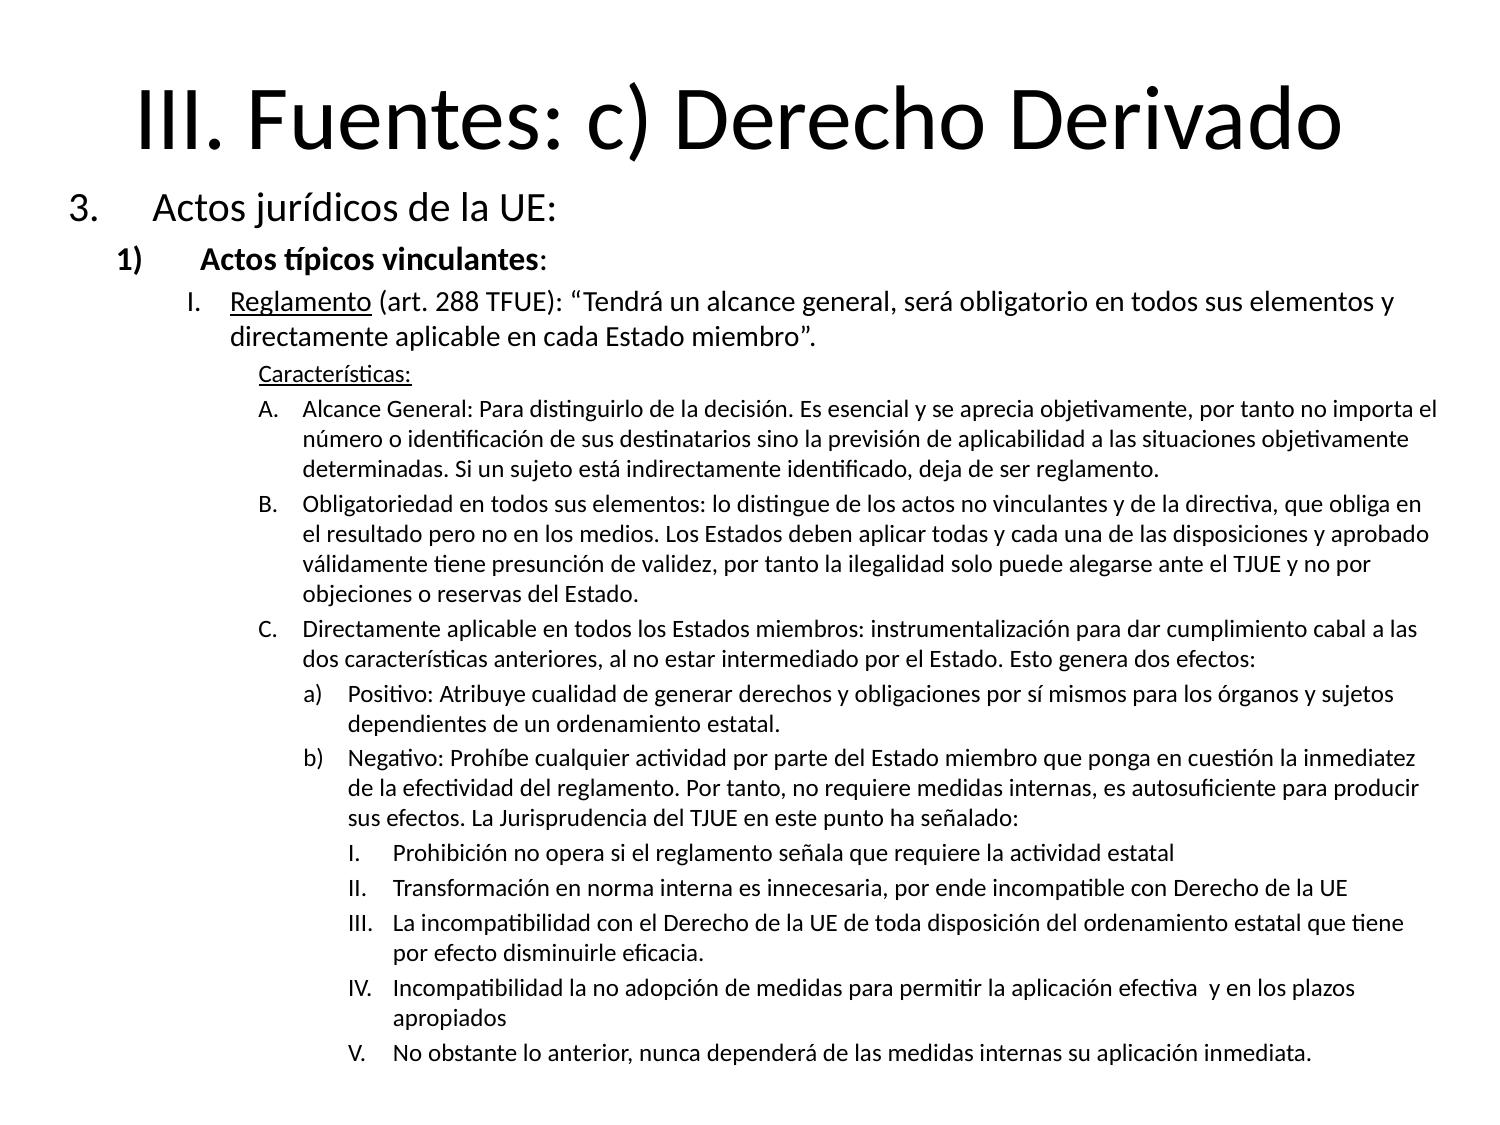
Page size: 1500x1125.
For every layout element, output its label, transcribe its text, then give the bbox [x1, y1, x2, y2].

title III. Fuentes: c) Derecho Derivado [64, 19, 1415, 172]
list Actos jurídicos de la UE: Actos típicos vinculantes: Reglamento (art. 288 TFUE): “Tendrá un alcance general, será obligatorio en todos sus elementos y directamente aplicable en cada Estado miembro”. Características: Alcance General: Para distinguirlo de la decisión. Es esencial y se aprecia objetivamente, por tanto no importa el número o identificación de sus destinatarios sino la previsión de aplicabilidad a las situaciones objetivamente determinadas. Si un sujeto está indirectamente identificado, deja de ser reglamento. Obligatoriedad en todos sus elementos: lo distingue de los actos no vinculantes y de la directiva, que obliga en el resultado pero no en los medios. Los Estados deben aplicar todas y cada una de las disposiciones y aprobado válidamente tiene presunción de validez, por tanto la ilegalidad solo puede alegarse ante el TJUE y no por objeciones o reservas del Estado. Directamente aplicable en todos los Estados miembros: instrumentalización para dar cumplimiento cabal a las dos características anteriores, al no estar intermediado por el Estado. Esto genera dos efectos: Positivo: Atribuye cualidad de generar derechos y obligaciones por sí mismos para los órganos y sujetos dependientes de un ordenamiento estatal. Negativo: Prohíbe cualquier actividad por parte del Estado miembro que ponga en cuestión la inmediatez de la efectividad del reglamento. Por tanto, no requiere medidas internas, es autosuficiente para producir sus efectos. La Jurisprudencia del TJUE en este punto ha señalado: Prohibición no opera si el reglamento señala que requiere la actividad estatal Transformación en norma interna es innecesaria, por ende incompatible con Derecho de la UE La incompatibilidad con el Derecho de la UE de toda disposición del ordenamiento estatal que tiene por efecto disminuirle eficacia. Incompatibilidad la no adopción de medidas para permitir la aplicación efectiva y en los plazos apropiados No obstante lo anterior, nunca dependerá de las medidas internas su aplicación inmediata. [53, 172, 1459, 1094]
